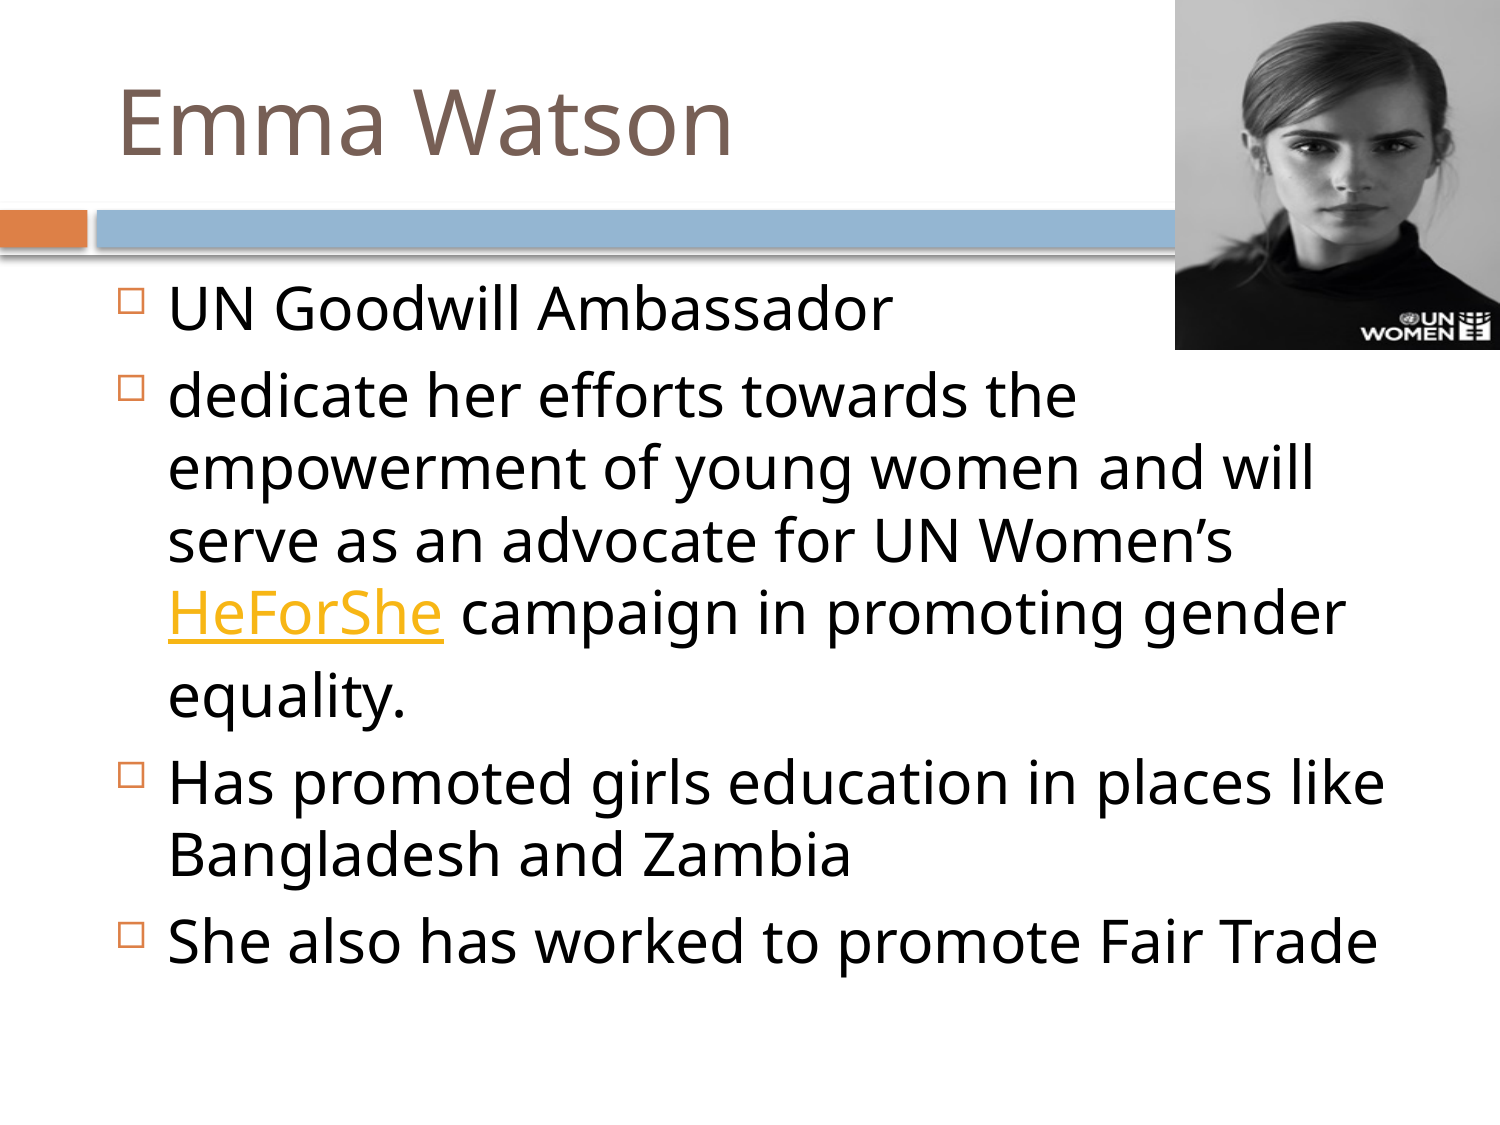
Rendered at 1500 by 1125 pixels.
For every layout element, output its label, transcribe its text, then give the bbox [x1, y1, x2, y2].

list UN Goodwill Ambassador dedicate her efforts towards the empowerment of young women and will serve as an advocate for UN Women’s HeForShe campaign in promoting gender equality. Has promoted girls education in places like Bangladesh and Zambia She also has worked to promote Fair Trade [100, 262, 1438, 1000]
title Emma Watson [100, 37, 1169, 200]
picture [1174, 0, 1500, 351]
